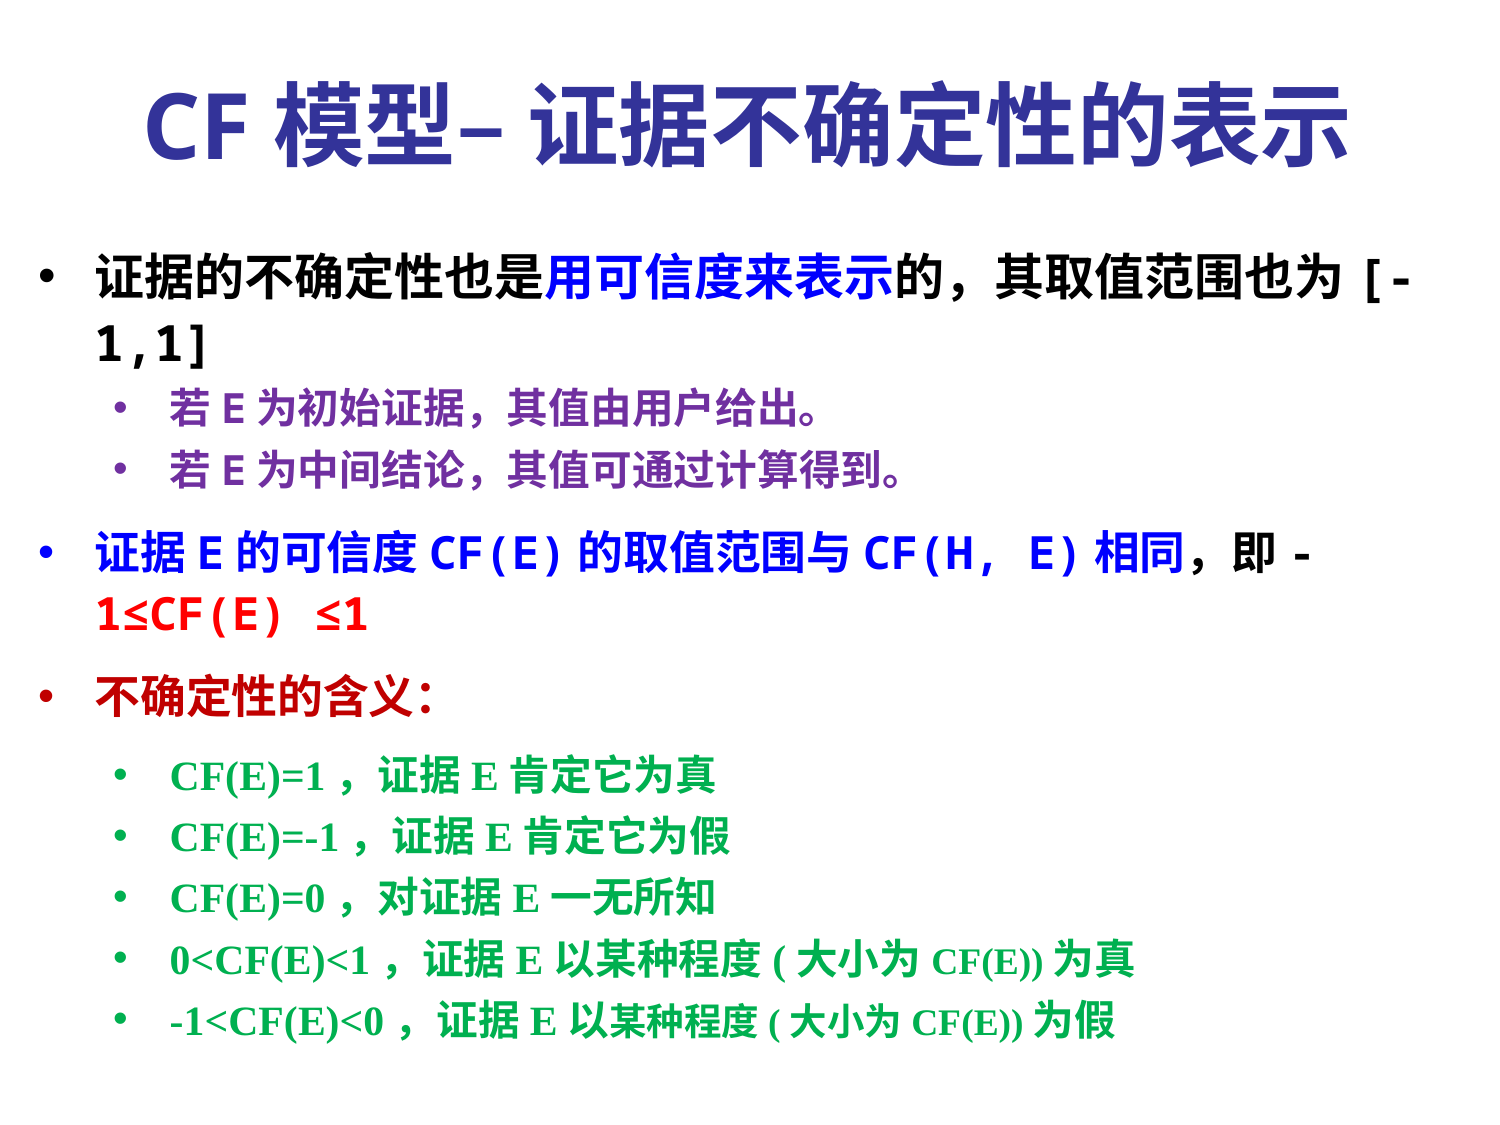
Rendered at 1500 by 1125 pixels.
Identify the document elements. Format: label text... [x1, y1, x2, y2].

text_box CF模型– 证据不确定性的表示 [59, 54, 1436, 185]
text_box 证据的不确定性也是用可信度来表示的，其取值范围也为[-1,1] 若E为初始证据，其值由用户给出。 若E为中间结论，其值可通过计算得到。 证据E的可信度CF(E)的取值范围与CF(H, E)相同，即-1≤CF(E) ≤1 不确定性的含义： CF(E)=1，证据E肯定它为真 CF(E)=-1，证据E肯定它为假 CF(E)=0，对证据E一无所知 0<CF(E)<1，证据E以某种程度(大小为CF(E))为真 -1<CF(E)<0，证据E以某种程度(大小为CF(E))为假 [23, 231, 1465, 1052]
